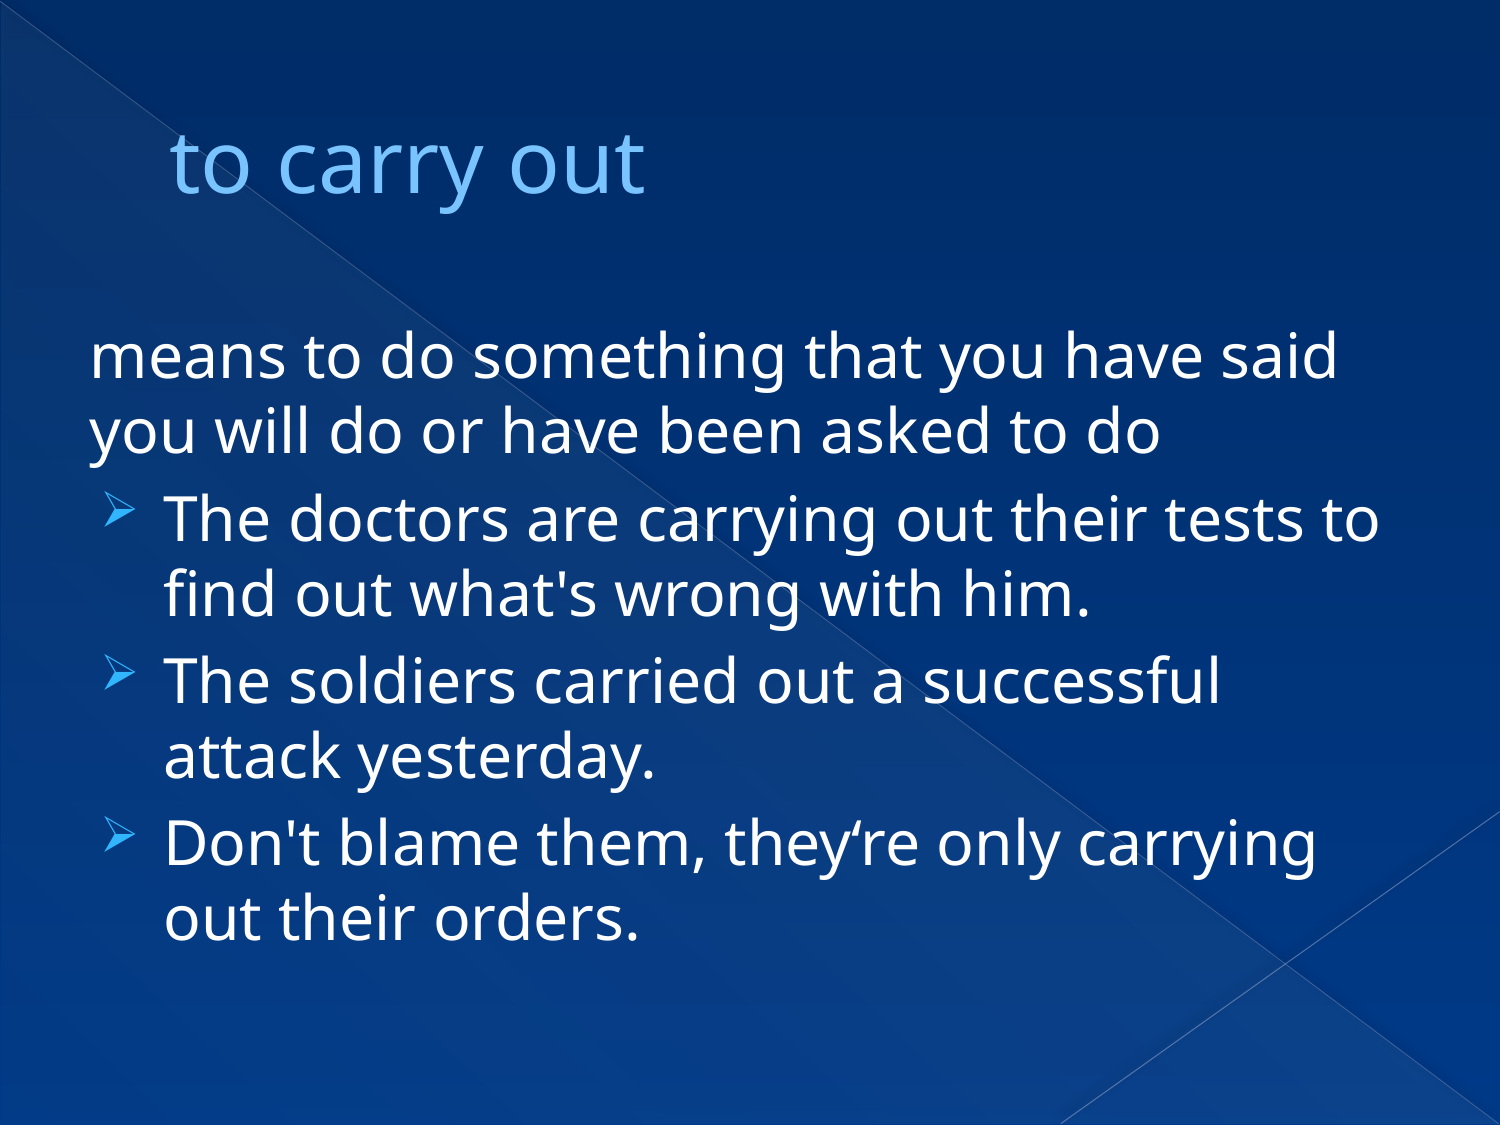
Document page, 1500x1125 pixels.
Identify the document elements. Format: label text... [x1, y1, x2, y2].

title to carry out [75, 43, 1425, 274]
list means to do something that you have said you will do or have been asked to do The doctors are carrying out their tests to find out what's wrong with him. The soldiers carried out a successful attack yesterday. Don't blame them, they‘re only carrying out their orders. [75, 308, 1425, 1059]
